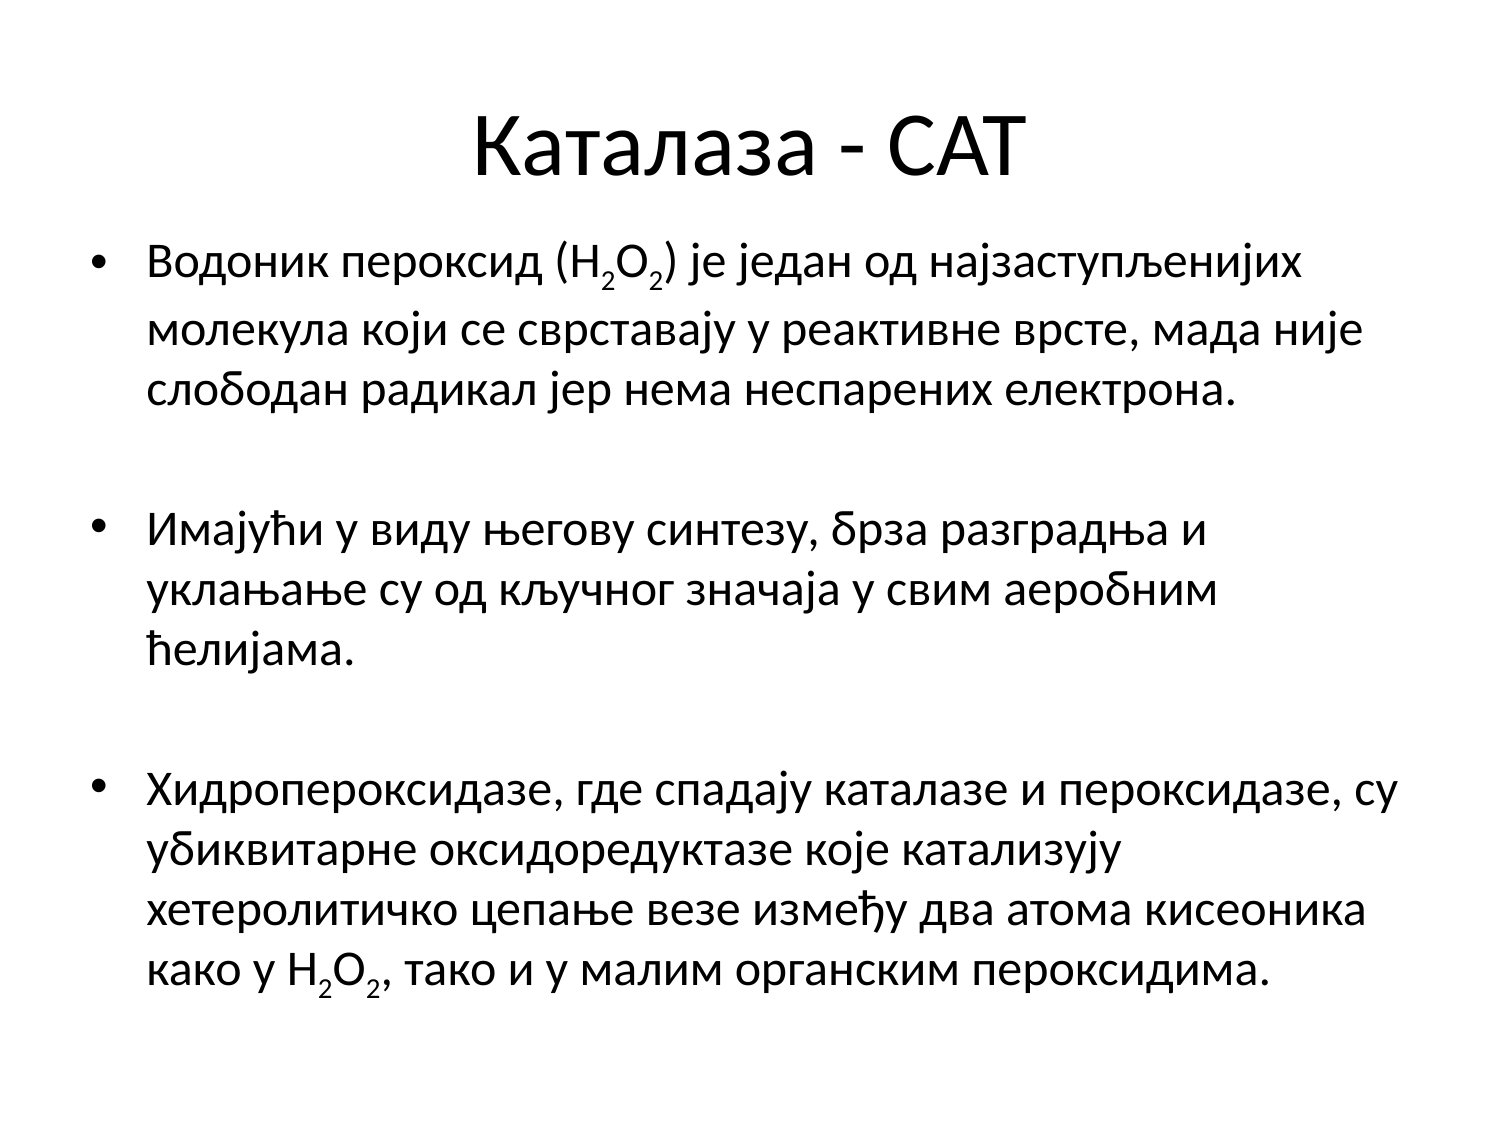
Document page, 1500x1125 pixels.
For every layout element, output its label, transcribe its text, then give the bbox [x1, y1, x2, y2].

list Водоник пероксид (H2O2) је један од најзаступљенијих молекула који се сврставају у реактивне врсте, мада није слободан радикал јер нема неспарених електрона. Имајући у виду његову синтезу, брза разградња и уклањање су од кључног значаја у свим аеробним ћелијама. Хидропероксидазе, где спадају каталазе и пероксидазе, су убиквитарне оксидоредуктазе које катализују хетеролитичко цепање везе између два атома кисеоника како у H2O2, тако и у малим органским пероксидима. [75, 233, 1425, 1094]
title Каталаза - CAT [75, 45, 1425, 233]
